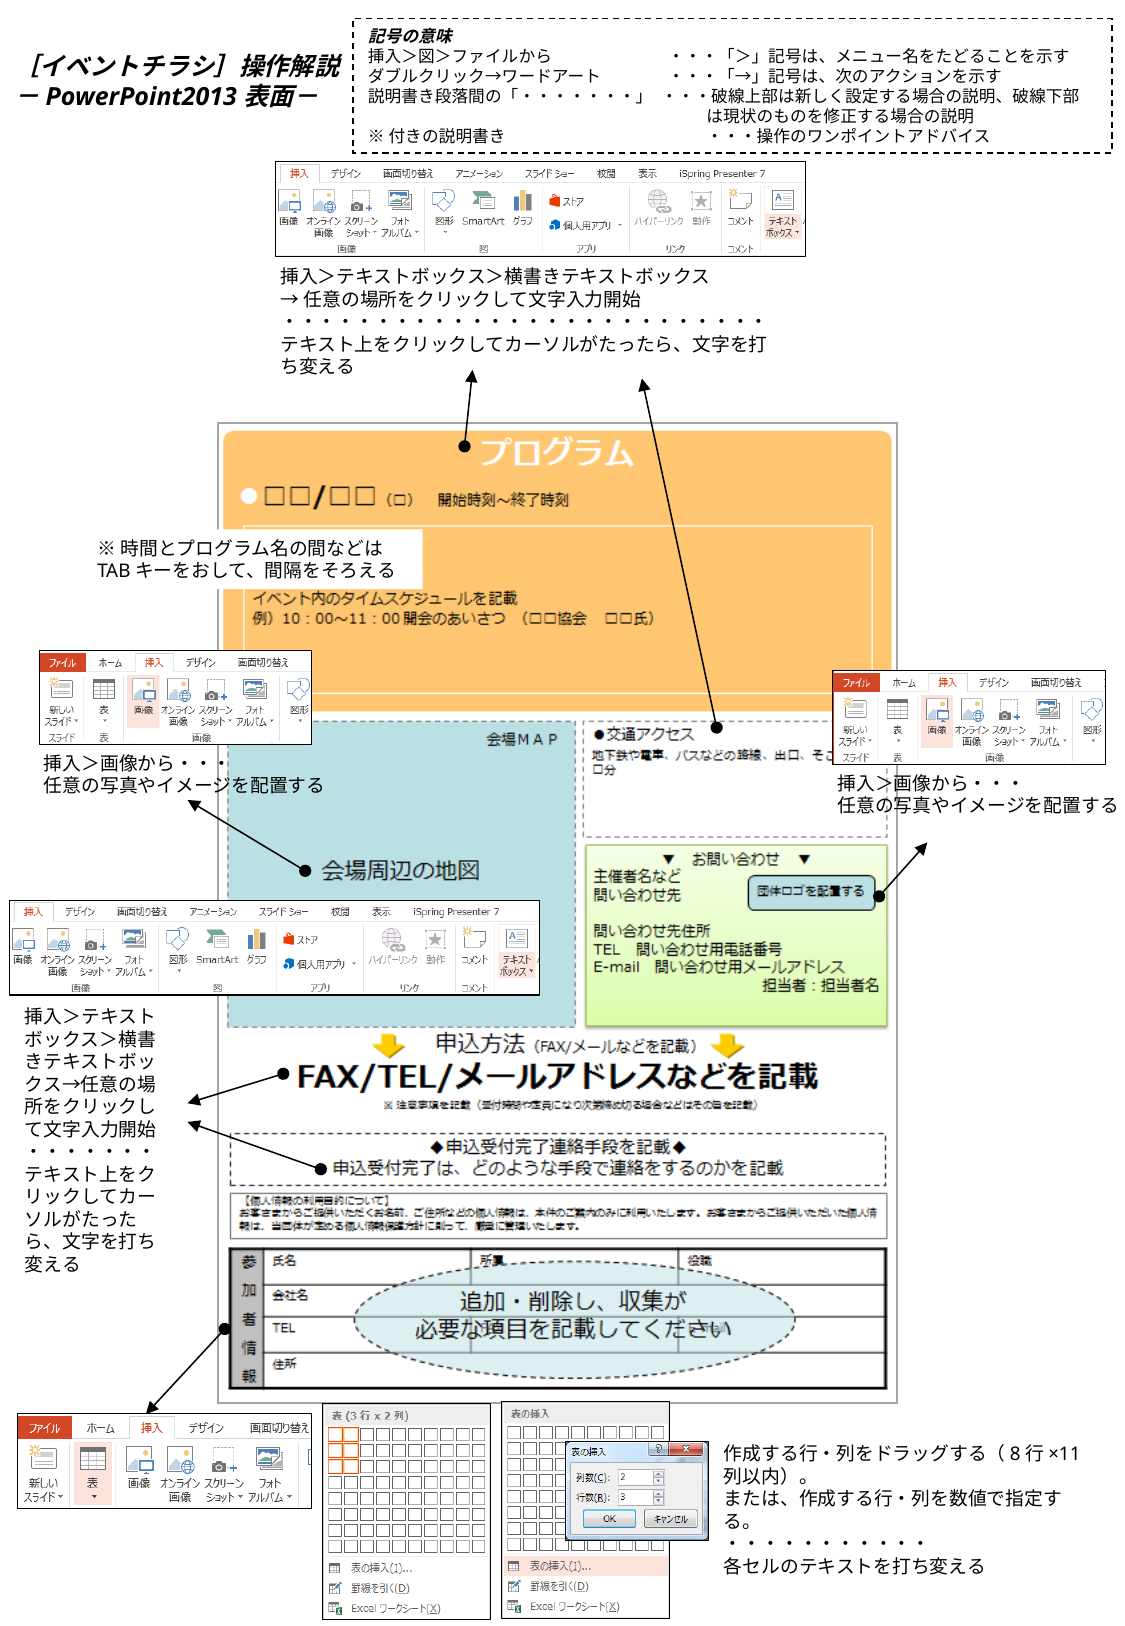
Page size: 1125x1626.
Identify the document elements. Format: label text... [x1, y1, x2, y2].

text_box [188, 1093, 213, 1106]
picture [276, 161, 806, 256]
text_box [638, 378, 652, 421]
text_box 挿入＞画像から・・・ 任意の写真やイメージを配置する [29, 744, 213, 804]
text_box 挿入＞テキストボックス＞横書きテキストボックス →任意の場所をクリックして文字入力開始 ・・・・・・・・・・・・・・・・・・・・・・・・・・ テキスト上をクリックしてカーソルがたったら、文字を打ち変える [265, 257, 791, 385]
text_box ［イベントチラシ］操作解説 －PowerPoint2013表面－ [0, 43, 353, 118]
text_box [901, 842, 928, 873]
text_box 挿入＞画像から・・・ 任意の写真やイメージを配置する [901, 764, 1125, 824]
text_box 作成する行・列をドラッグする（8行×11列以内）。 または、作成する行・列を数値で指定する。 ・・・・・・・・・・・ 各セルのテキストを打ち変える [709, 1434, 1098, 1585]
text_box 記号の意味 挿入＞図＞ファイルから ・・・「＞」記号は、メニュー名をたどることを示す ダブルクリック→ワードアート ・・・「→」記号は、次のアクションを示す 説明書き段落間の「・・・・・・・」 ・・・破線上部は新しく設定する場合の説明、破線下部 は現状のものを修正する場合の説明 ※付きの説明書き ・・・操作のワンポイントアドバイス [353, 18, 1112, 154]
text_box [146, 1341, 213, 1412]
text_box [465, 369, 478, 421]
text_box [190, 804, 213, 816]
picture [9, 423, 1105, 1620]
text_box ※時間とプログラム名の間などは TABキーをおして、間隔をそろえる [82, 529, 213, 590]
text_box [188, 1120, 213, 1132]
text_box 挿入＞テキストボックス＞横書きテキストボックス→任意の場所をクリックして文字入力開始 ・・・・・・・ テキスト上をクリックしてカーソルがたったら、文字を打ち変える [10, 1001, 188, 1283]
picture [17, 1413, 312, 1509]
